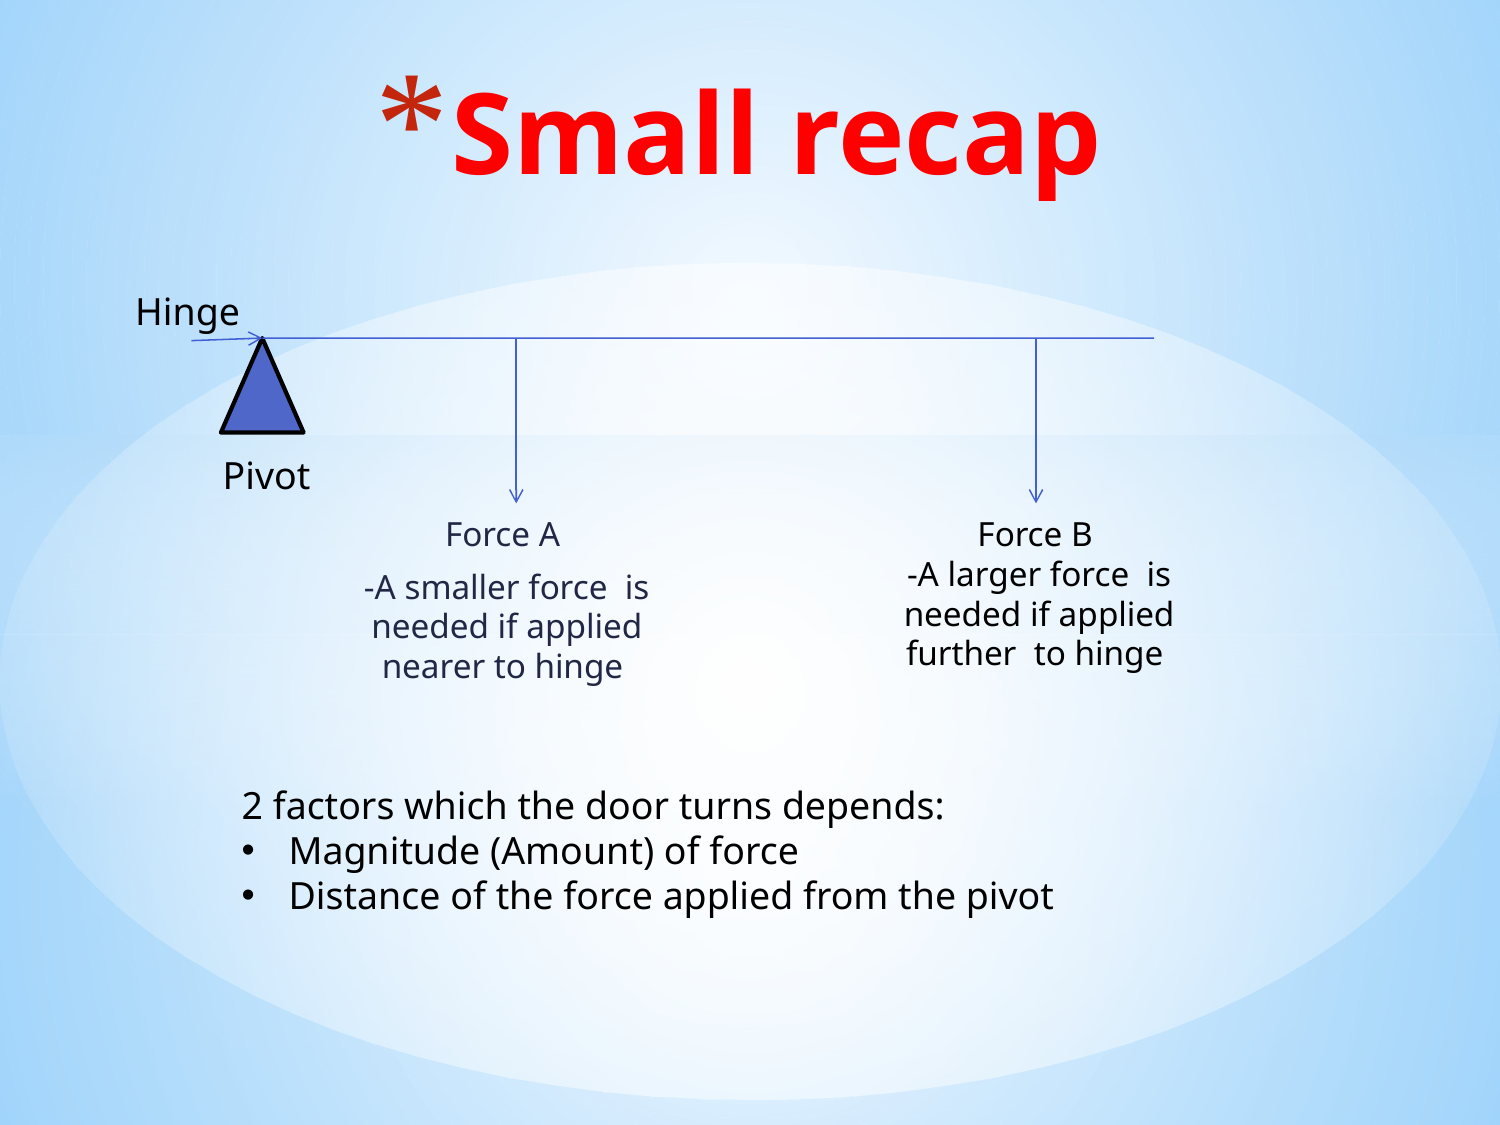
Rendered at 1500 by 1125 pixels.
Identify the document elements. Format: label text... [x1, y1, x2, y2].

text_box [191, 296, 263, 339]
text_box Hinge [120, 235, 263, 341]
title Small recap [135, 54, 1313, 349]
text_box Pivot [198, 444, 340, 505]
subtitle Force A -A smaller force is needed if applied nearer to hinge [339, 505, 675, 775]
text_box [219, 339, 306, 435]
text_box 2 factors which the door turns depends: Magnitude (Amount) of force Distance of the force applied from the pivot [226, 775, 1306, 925]
text_box Force B -A larger force is needed if applied further to hinge [879, 505, 1199, 725]
